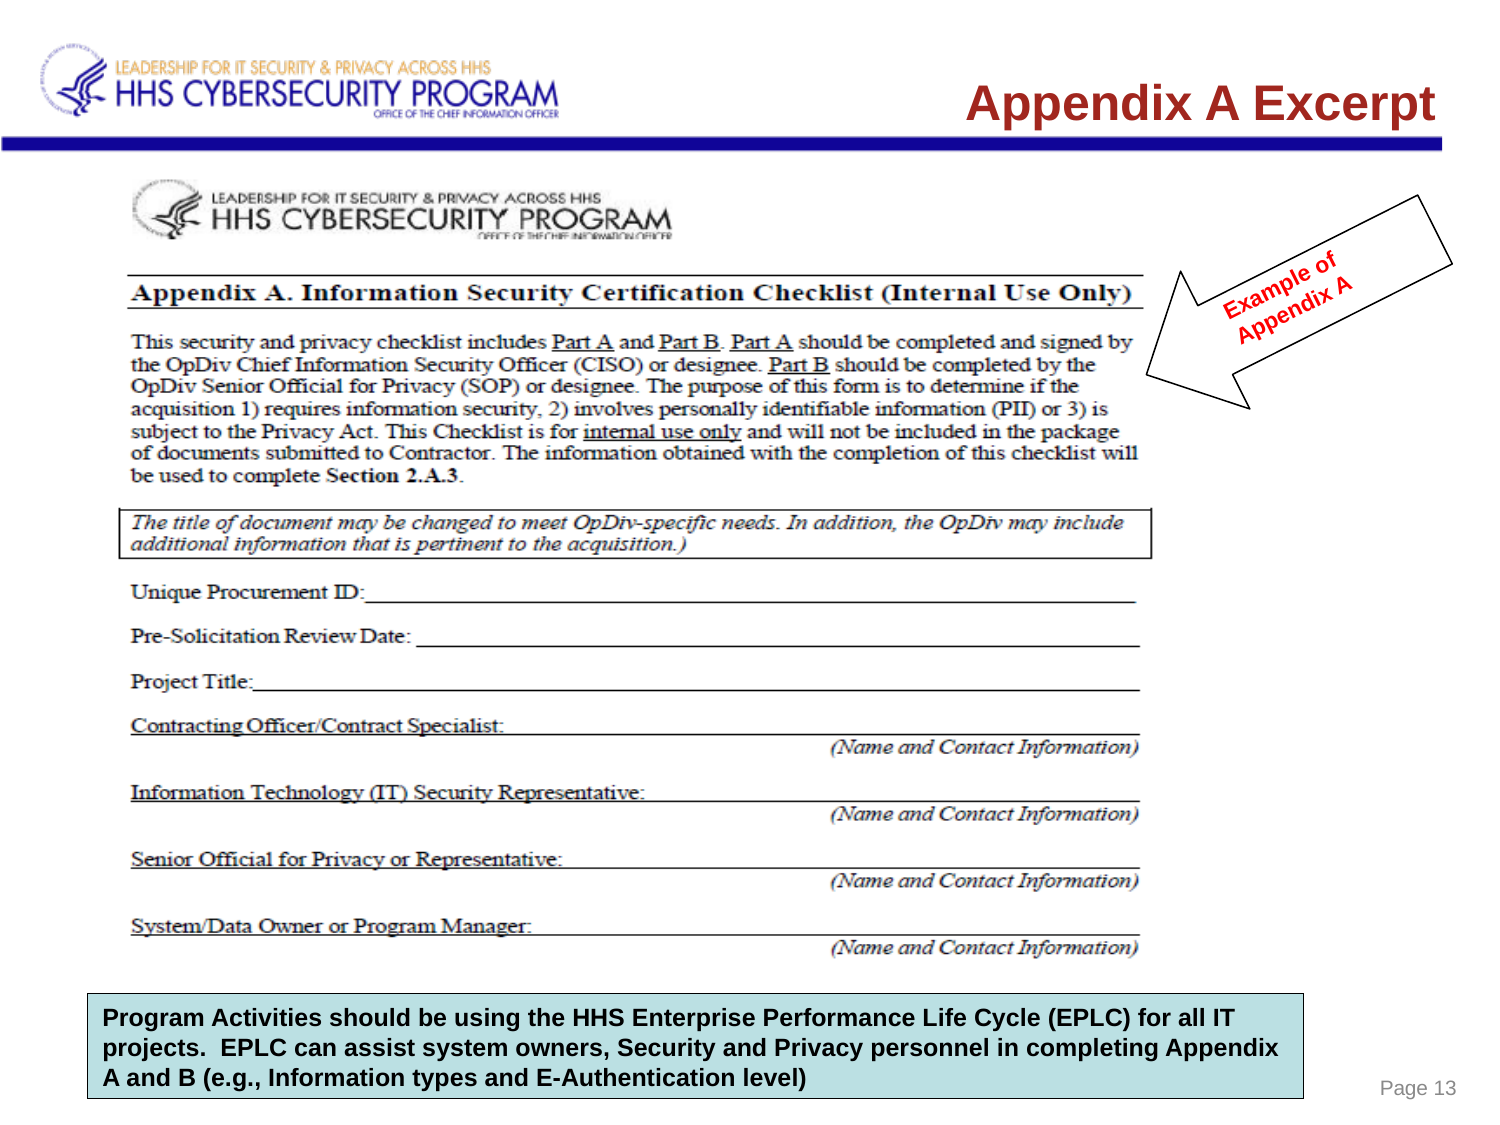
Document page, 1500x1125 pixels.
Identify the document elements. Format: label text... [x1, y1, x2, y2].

title Appendix A Excerpt [949, 37, 1492, 138]
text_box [111, 157, 1465, 970]
text_box Program Activities should be using the HHS Enterprise Performance Life Cycle (EPLC) for all IT projects. EPLC can assist system owners, Security and Privacy personnel in completing Appendix A and B (e.g., Information types and E-Authentication level) [87, 993, 1304, 1099]
slide_number Page 13 [1121, 1065, 1472, 1110]
picture [0, 0, 1443, 234]
